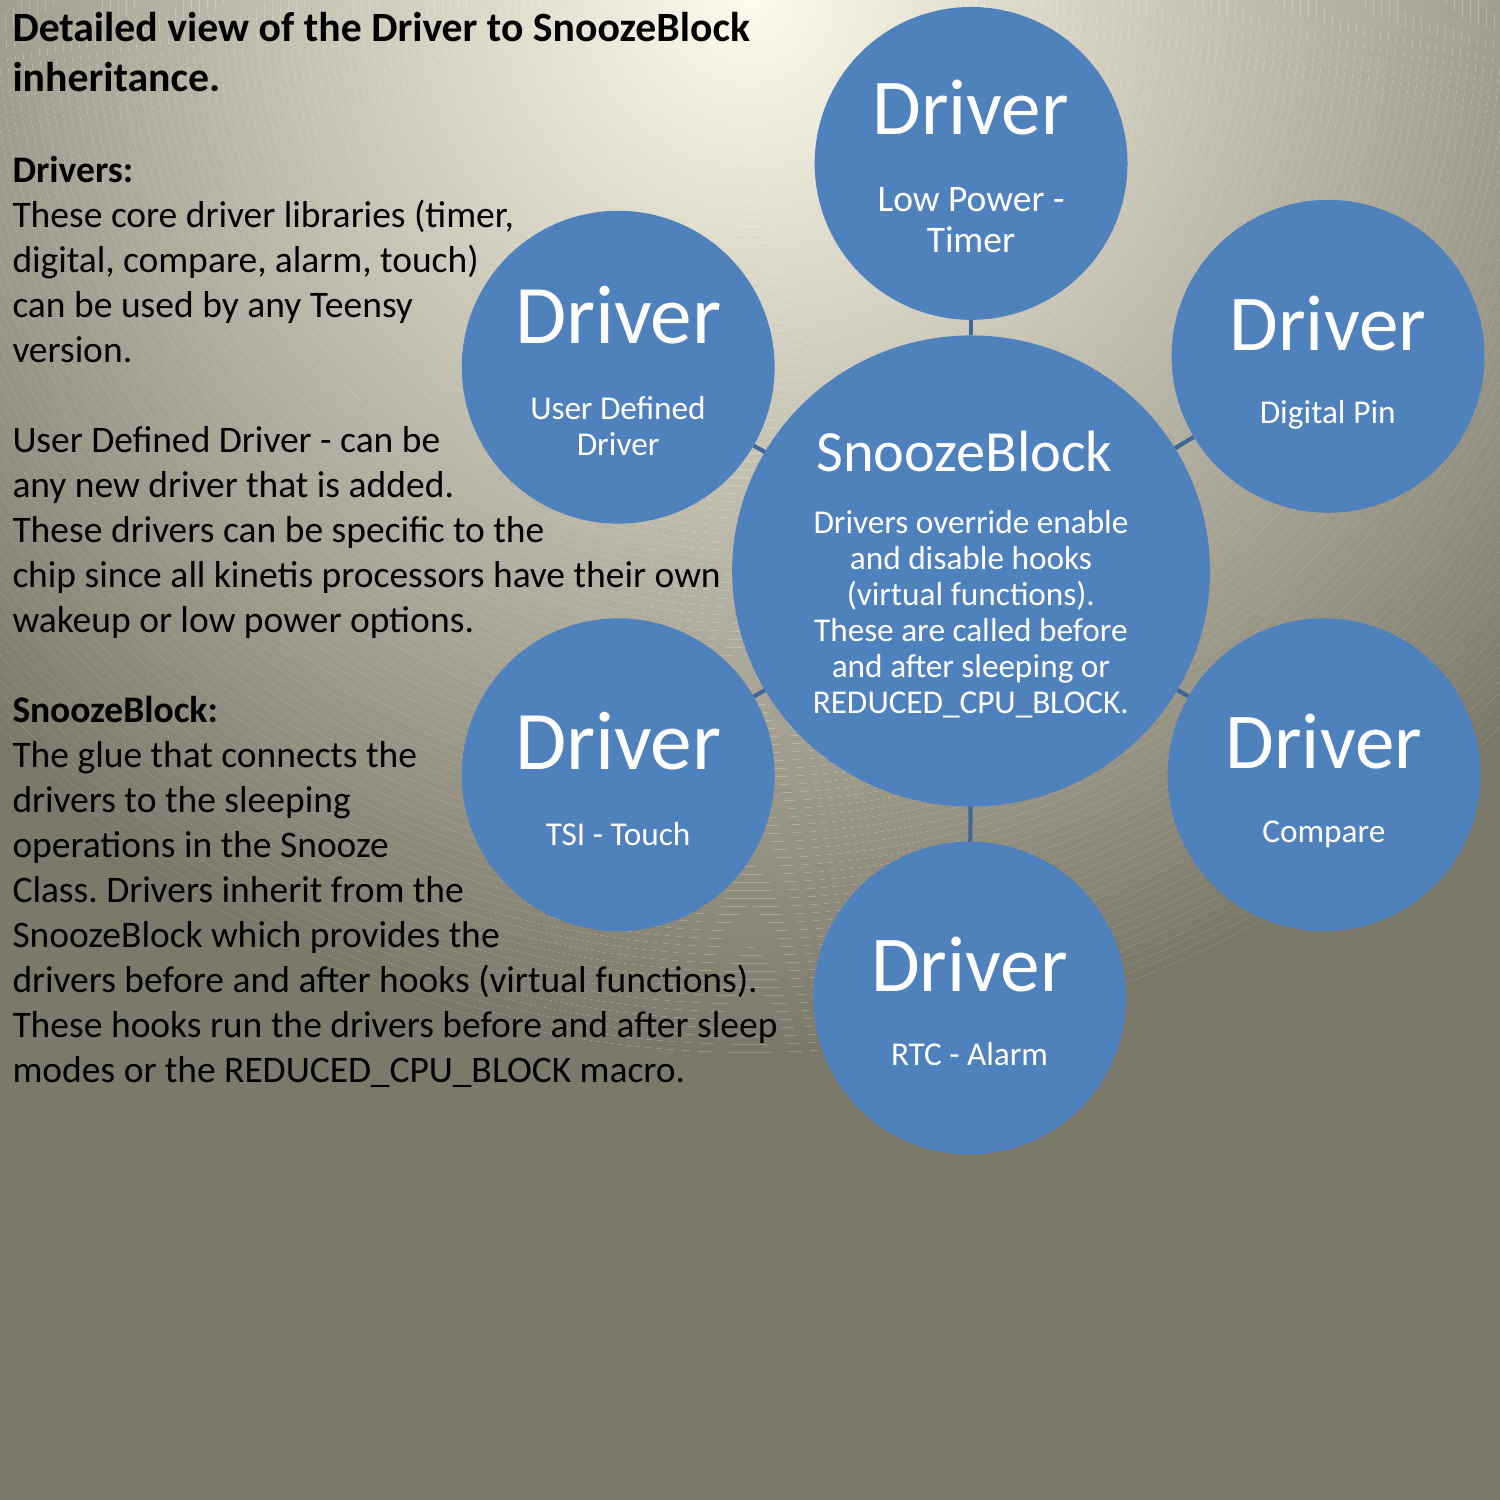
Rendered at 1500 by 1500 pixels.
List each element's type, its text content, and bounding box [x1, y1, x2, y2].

text_box Detailed view of the Driver to SnoozeBlock inheritance. Drivers: These core driver libraries (timer, digital, compare, alarm, touch) can be used by any Teensy version. User Defined Driver - can be any new driver that is added. These drivers can be specific to the chip since all kinetis processors have their own wakeup or low power options. SnoozeBlock: The glue that connects the drivers to the sleeping operations in the Snooze Class. Drivers inherit from the SnoozeBlock which provides the drivers before and after hooks (virtual functions). These hooks run the drivers before and after sleep modes or the REDUCED_CPU_BLOCK macro. [0, 0, 452, 1188]
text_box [457, 0, 1485, 1256]
